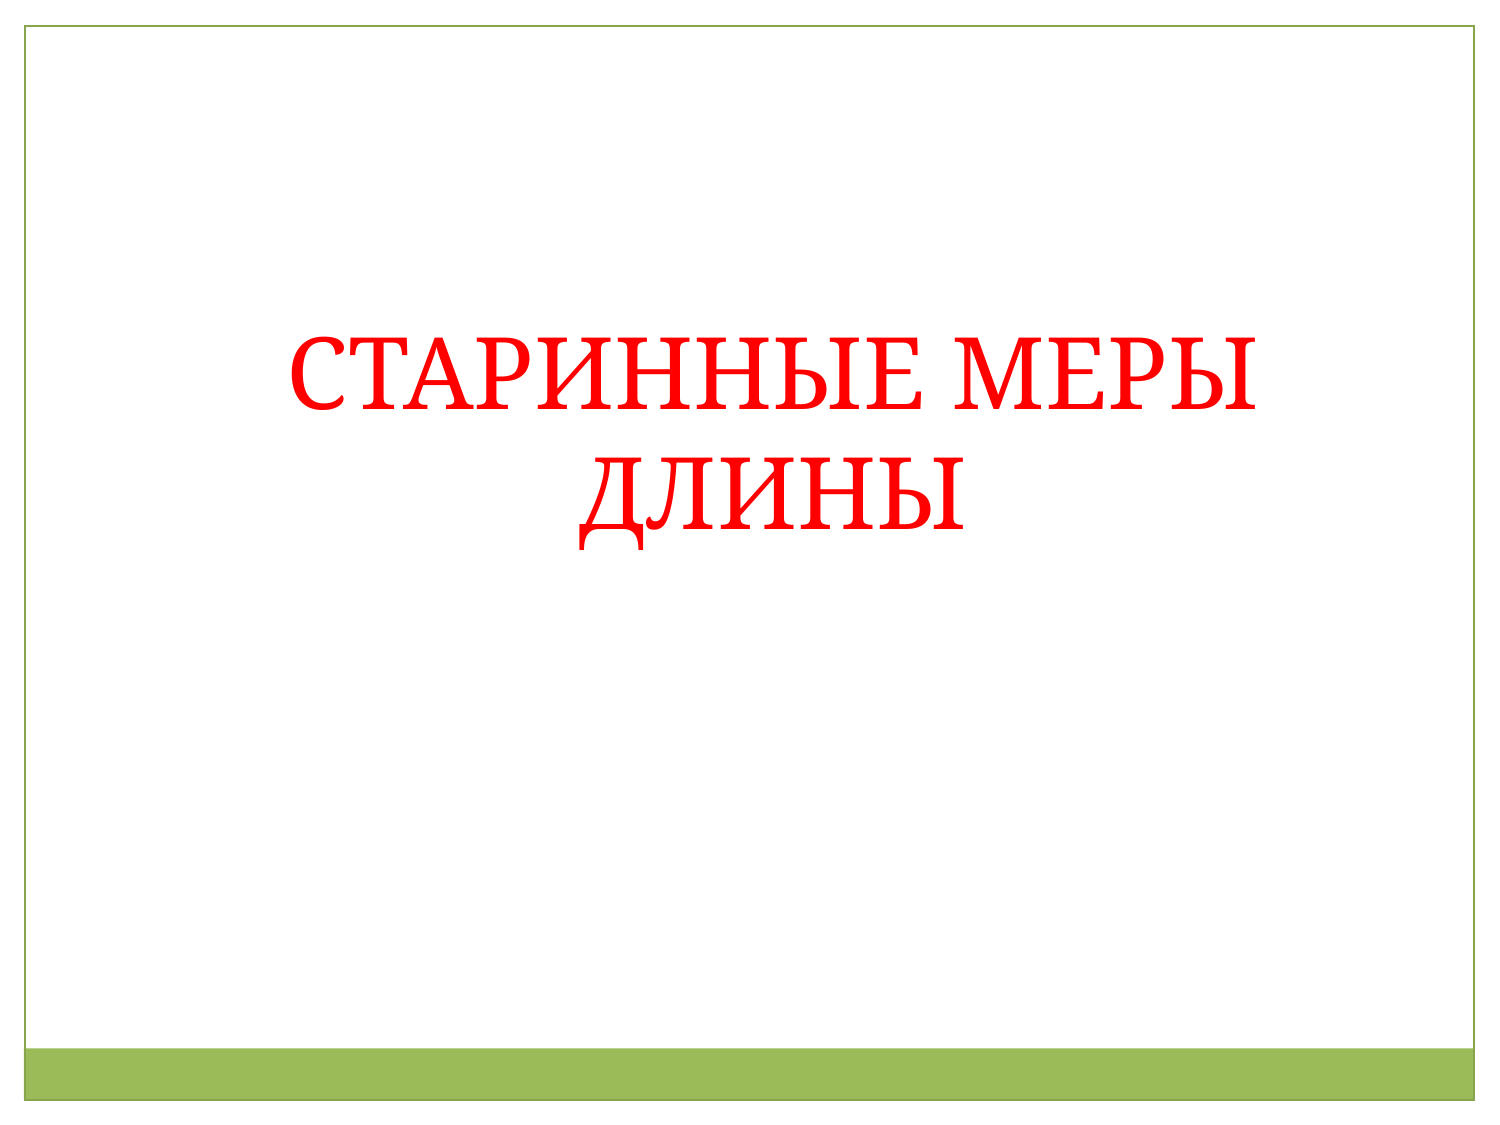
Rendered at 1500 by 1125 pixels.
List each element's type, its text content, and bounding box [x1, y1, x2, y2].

title СТАРИННЫЕ МЕРЫ ДЛИНЫ [70, 257, 1477, 558]
